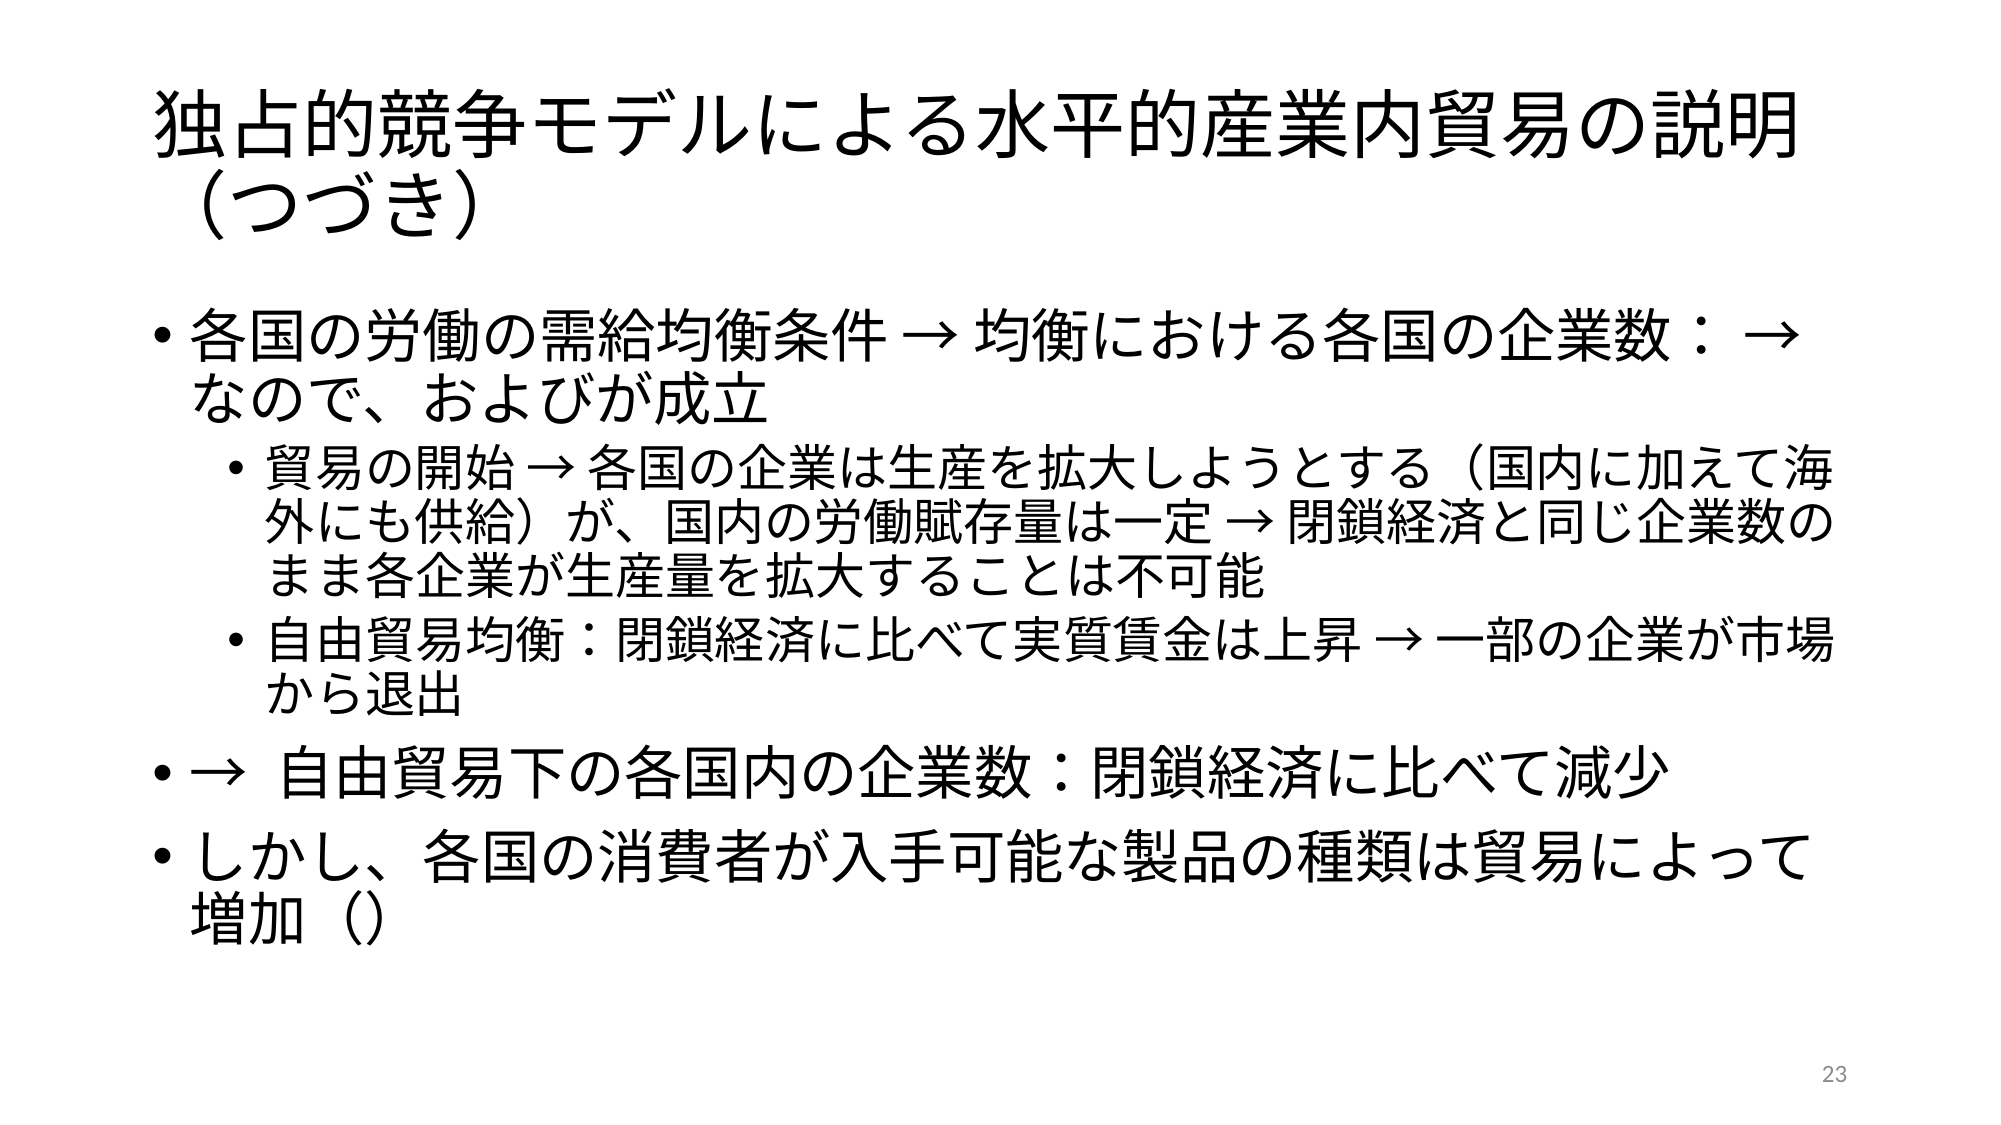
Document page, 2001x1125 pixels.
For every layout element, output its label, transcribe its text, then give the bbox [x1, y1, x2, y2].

slide_number 23 [1412, 1042, 1863, 1103]
title 独占的競争モデルによる水平的産業内貿易の説明（つづき） [137, 59, 1863, 278]
